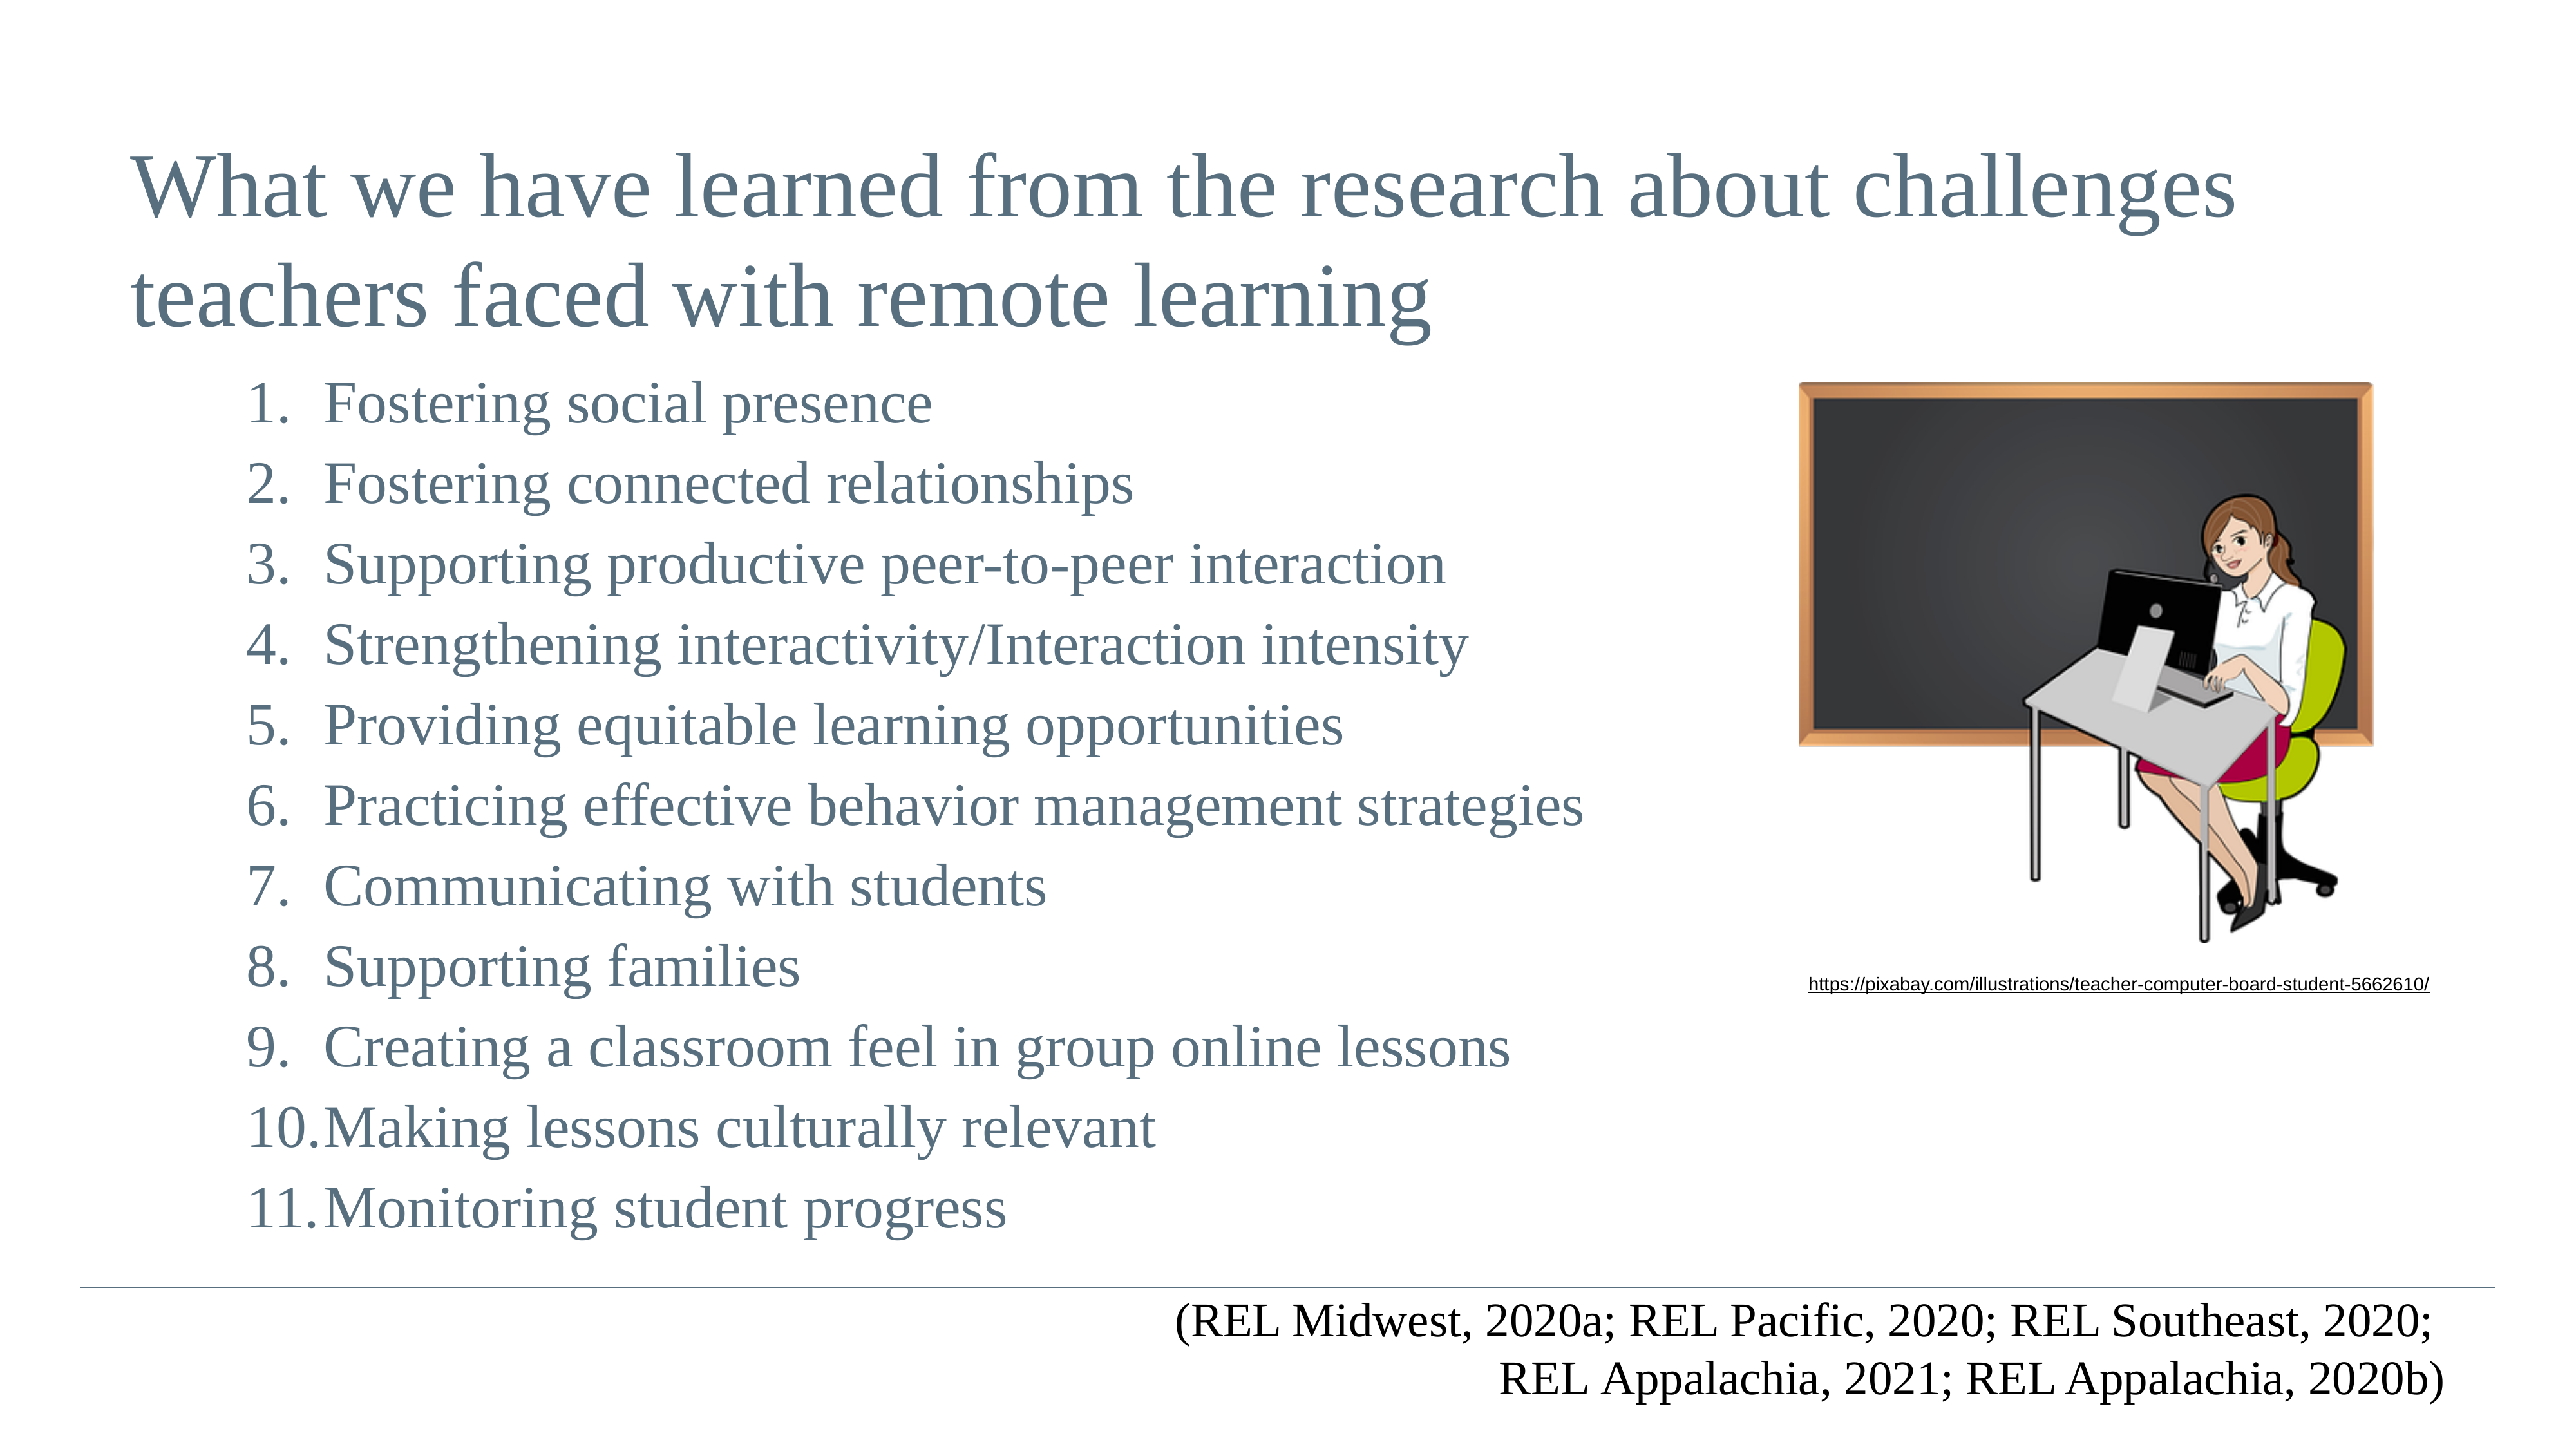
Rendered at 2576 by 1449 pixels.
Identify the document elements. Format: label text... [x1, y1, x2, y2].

list Fostering social presence Fostering connected relationships Supporting productive peer-to-peer interaction Strengthening interactivity/Interaction intensity Providing equitable learning opportunities Practicing effective behavior management strategies Communicating with students Supporting families Creating a classroom feel in group online lessons Making lessons culturally relevant Monitoring student progress (REL Midwest, 2020a; REL Pacific, 2020; REL Southeast, 2020; REL Appalachia, 2021; REL Appalachia, 2020b) [120, 357, 2456, 1409]
text_box https://pixabay.com/illustrations/teacher-computer-board-student-5662610/ [1799, 967, 2464, 999]
picture [1798, 382, 2375, 943]
title What we have learned from the research about challenges teachers faced with remote learning [120, 120, 2456, 334]
